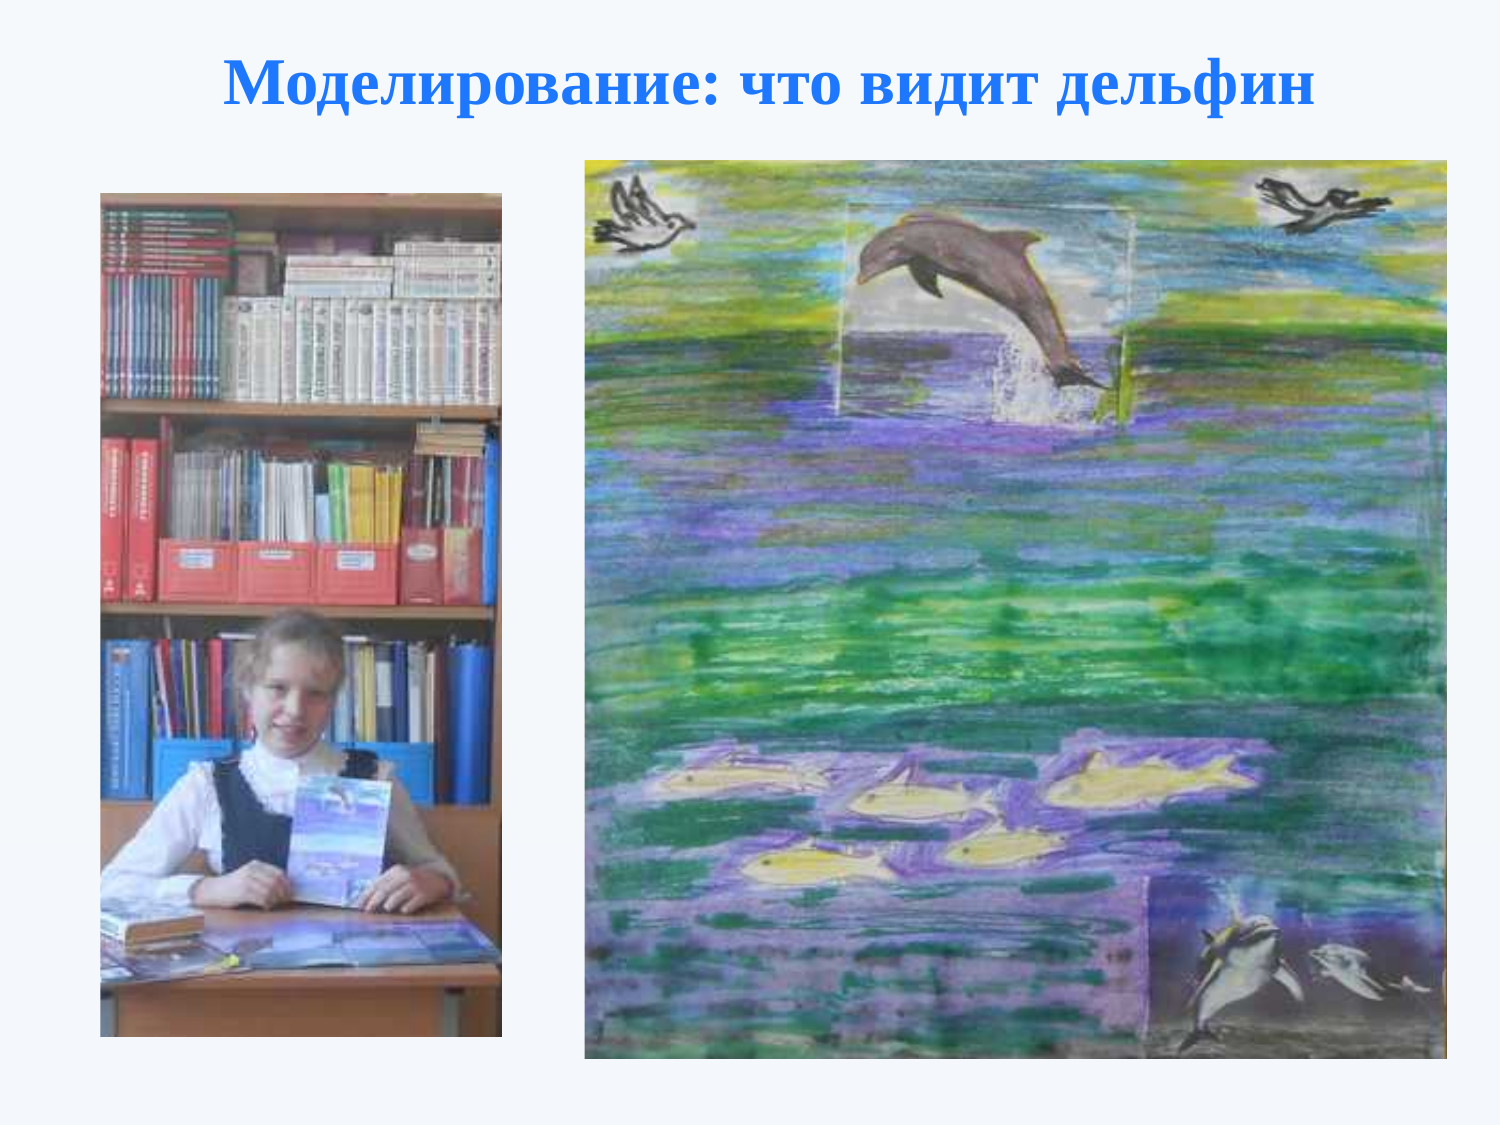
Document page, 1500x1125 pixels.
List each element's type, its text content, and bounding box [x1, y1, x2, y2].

text_box Моделирование: что видит дельфин [208, 30, 1365, 126]
picture [100, 189, 503, 1038]
picture [584, 160, 1448, 1059]
